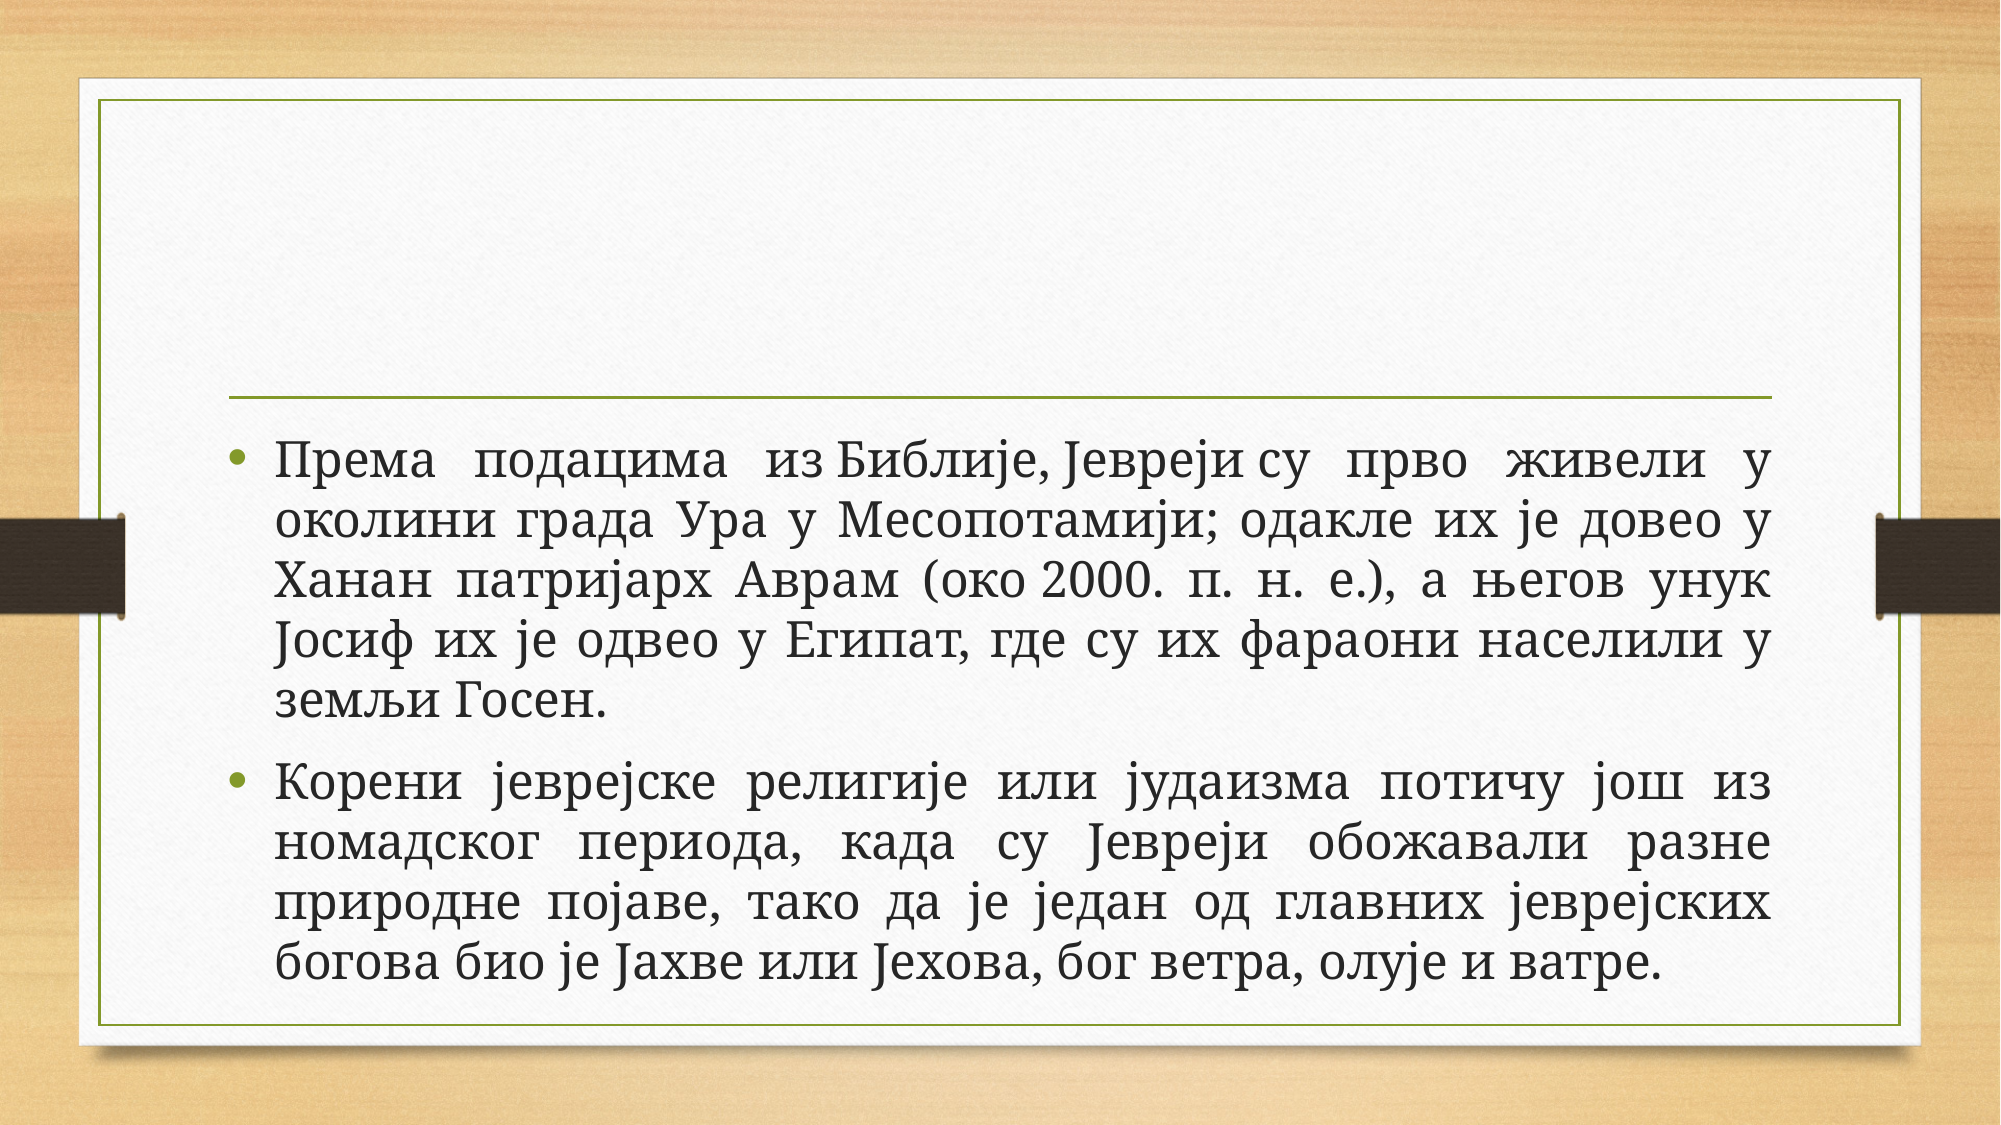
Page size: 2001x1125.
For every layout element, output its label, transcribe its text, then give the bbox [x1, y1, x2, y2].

list Према подацима из Библије, Јевреји су прво живели у околини града Ура у Месопотамији; одакле их је довео у Ханан патријарх Аврам (око 2000. п. н. е.), а његов унук Јосиф их је одвео у Египат, где су их фараони населили у земљи Госен. Корени јеврејске религије или јудаизма потичу још из номадског периода, када су Јевреји обожавали разне природне појаве, тако да је један од главних јеврејских богова био је Јахве или Јехова, бог ветра, олује и ватре. [212, 419, 1788, 964]
picture [0, 0, 2001, 1125]
